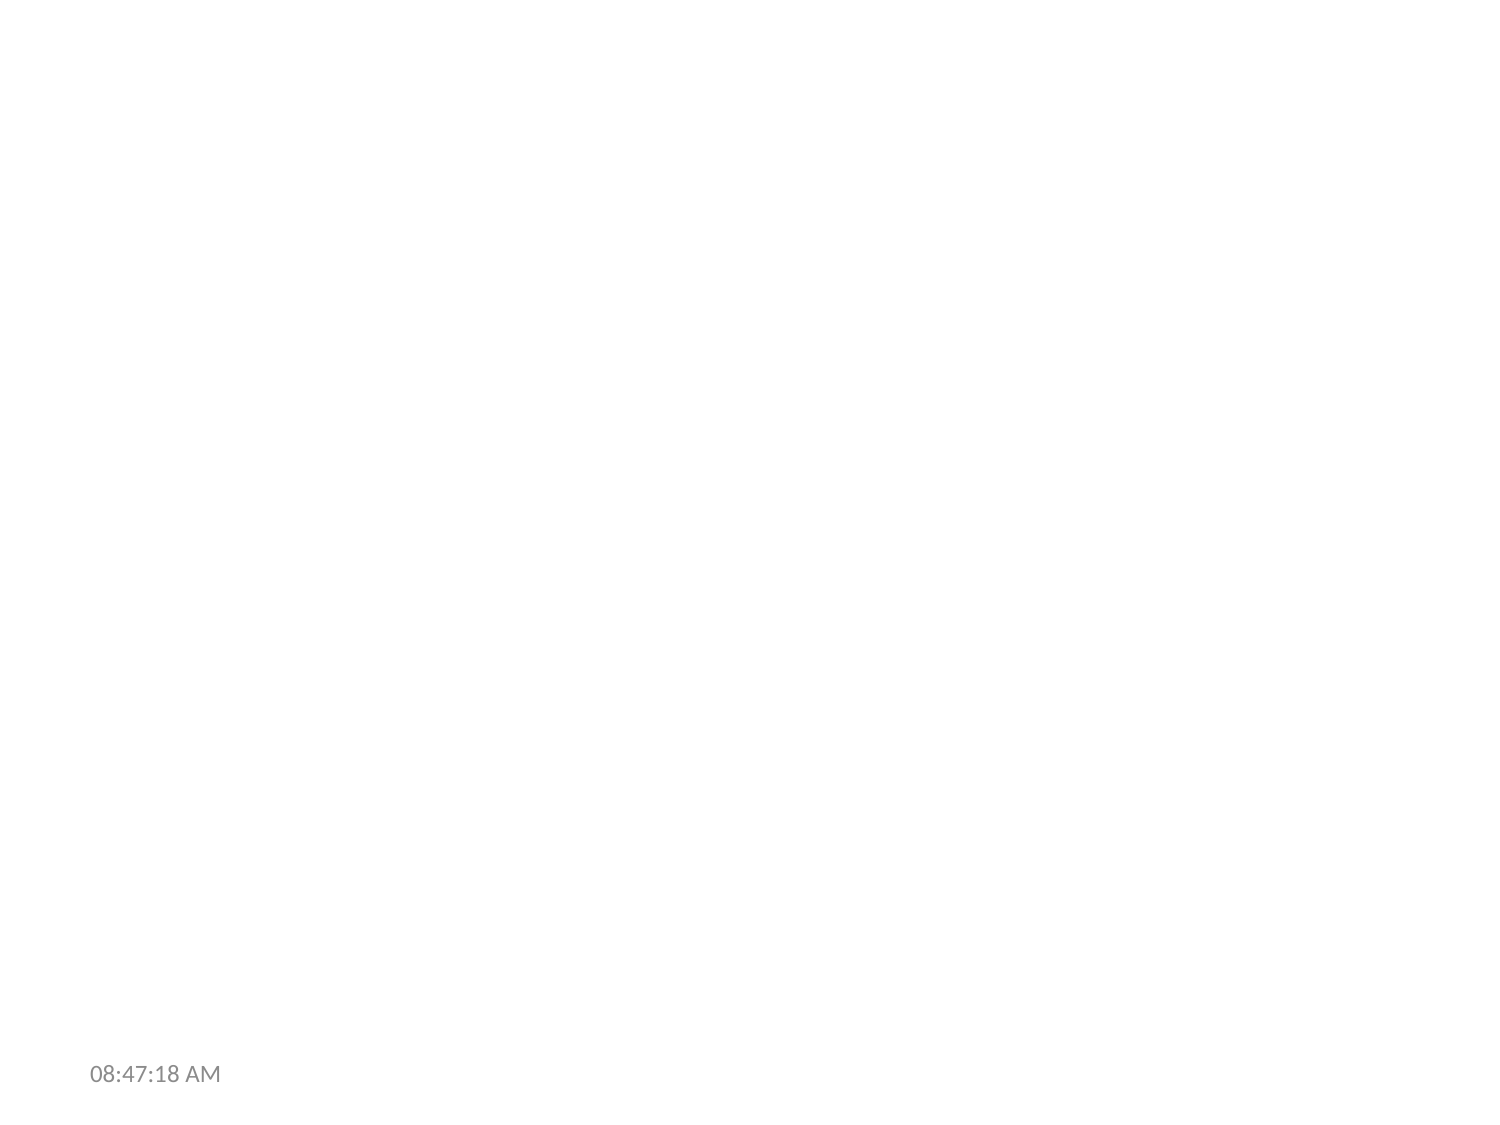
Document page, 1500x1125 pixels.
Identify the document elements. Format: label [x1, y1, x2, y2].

slide_number [75, 1042, 425, 1103]
